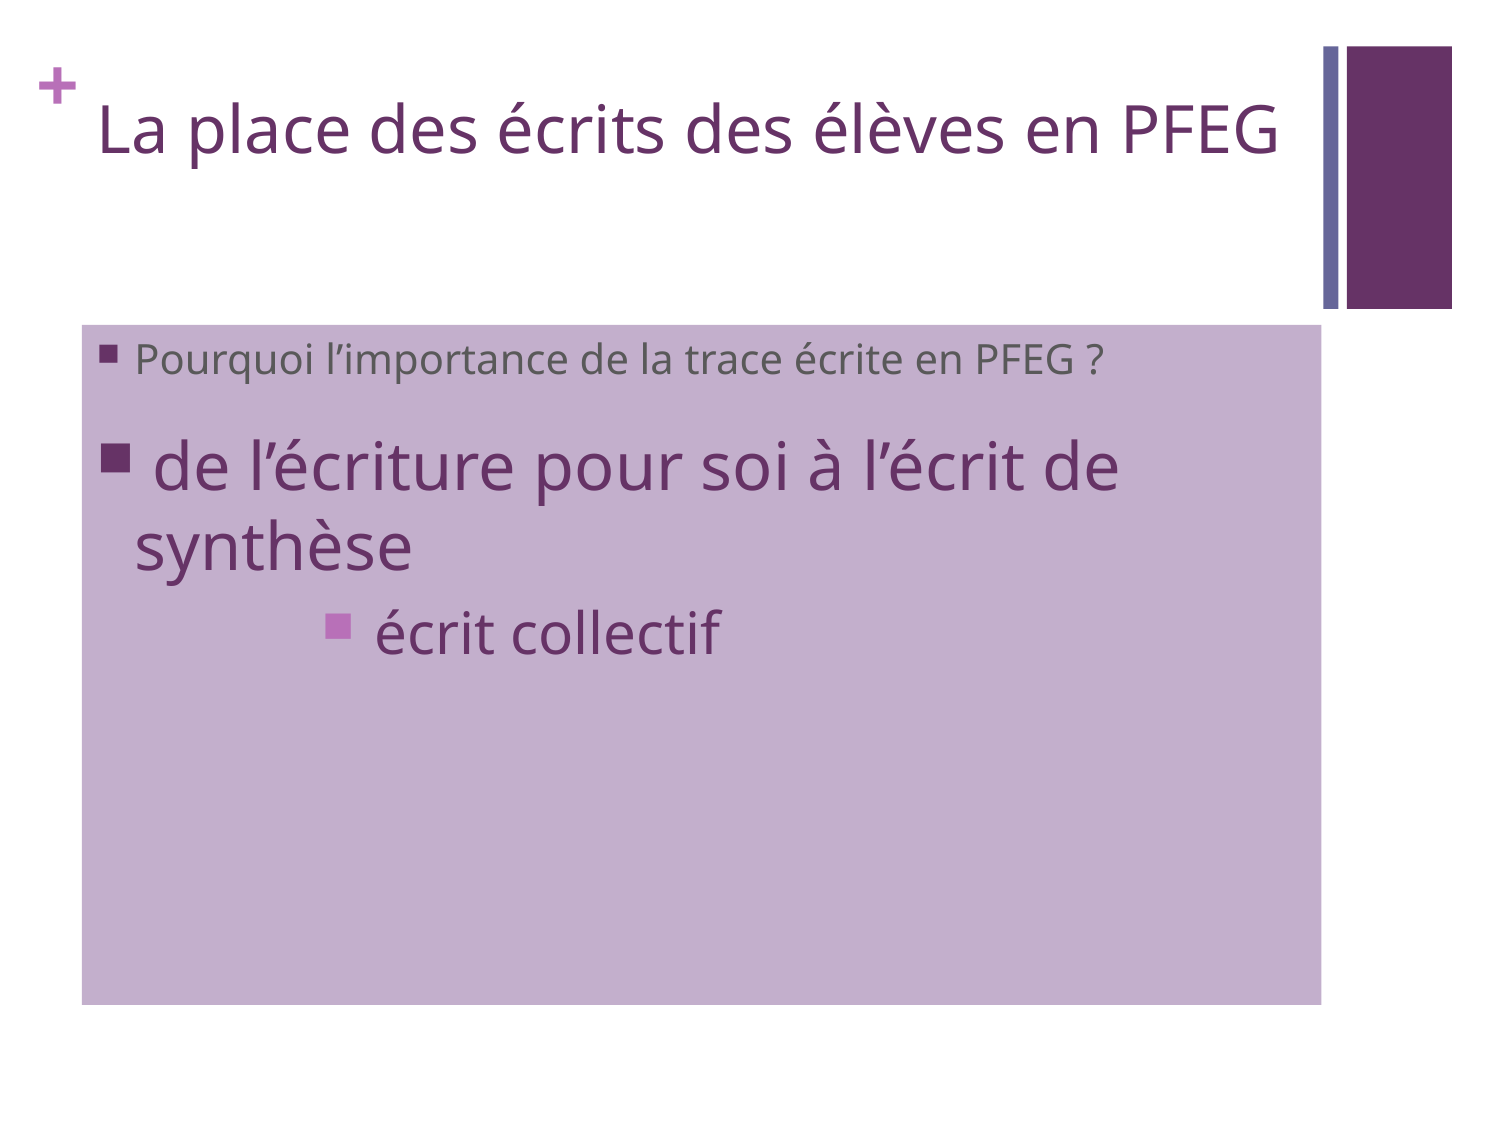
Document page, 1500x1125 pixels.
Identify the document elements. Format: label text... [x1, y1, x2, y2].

list Pourquoi l’importance de la trace écrite en PFEG ? de l’écriture pour soi à l’écrit de synthèse écrit collectif [81, 324, 1322, 1005]
title La place des écrits des élèves en PFEG [81, 79, 1322, 263]
